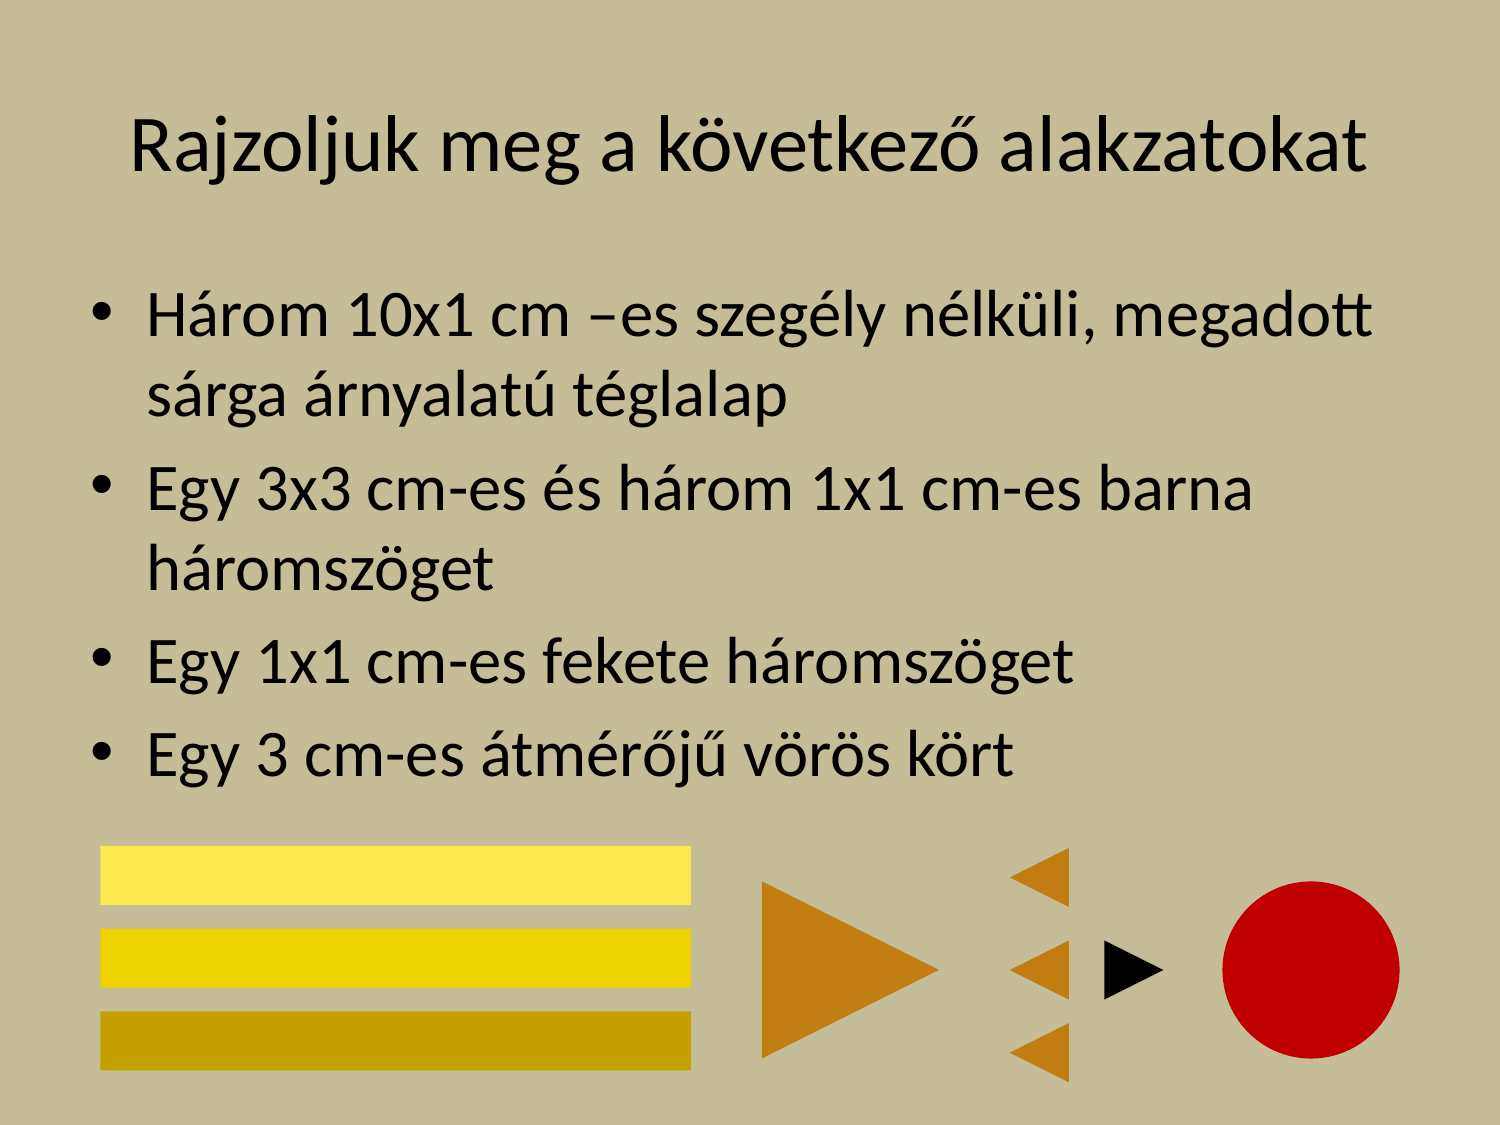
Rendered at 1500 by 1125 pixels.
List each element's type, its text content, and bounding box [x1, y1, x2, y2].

text_box [1007, 1021, 1071, 1085]
list Három 10x1 cm –es szegély nélküli, megadott sárga árnyalatú téglalap Egy 3x3 cm-es és három 1x1 cm-es barna háromszöget Egy 1x1 cm-es fekete háromszöget Egy 3 cm-es átmérőjű vörös kört [75, 262, 1425, 811]
text_box [1220, 879, 1402, 1061]
text_box [98, 844, 693, 907]
text_box [1007, 845, 1071, 909]
text_box [98, 927, 693, 990]
text_box [1102, 938, 1166, 1002]
text_box [759, 879, 942, 1061]
text_box [98, 1009, 693, 1072]
text_box [1007, 938, 1071, 1002]
title Rajzoljuk meg a következő alakzatokat [75, 45, 1425, 233]
